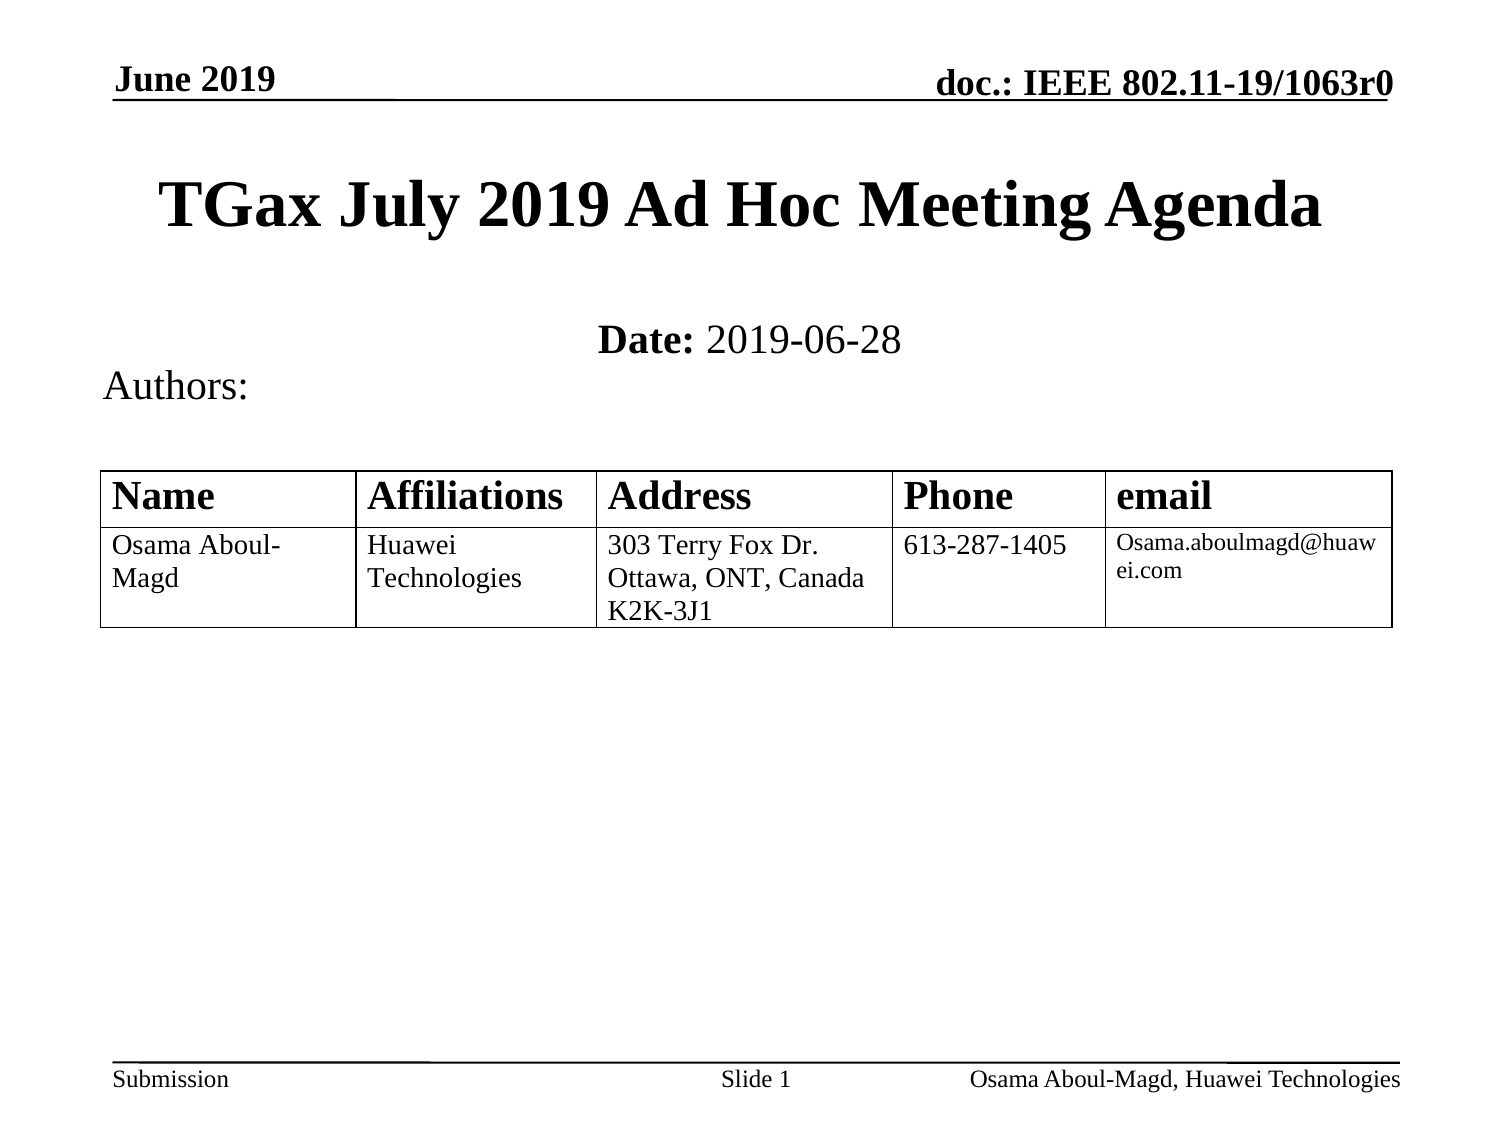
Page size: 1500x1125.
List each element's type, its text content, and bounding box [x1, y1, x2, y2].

slide_number Slide 1 [712, 1061, 800, 1123]
title TGax July 2019 Ad Hoc Meeting Agenda [112, 112, 1388, 288]
list Date: 2019-06-28 [112, 303, 1388, 370]
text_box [85, 470, 1423, 884]
text_box Authors: [87, 349, 325, 413]
footer Osama Aboul-Magd, Huawei Technologies [902, 1061, 1402, 1093]
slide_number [114, 54, 493, 100]
